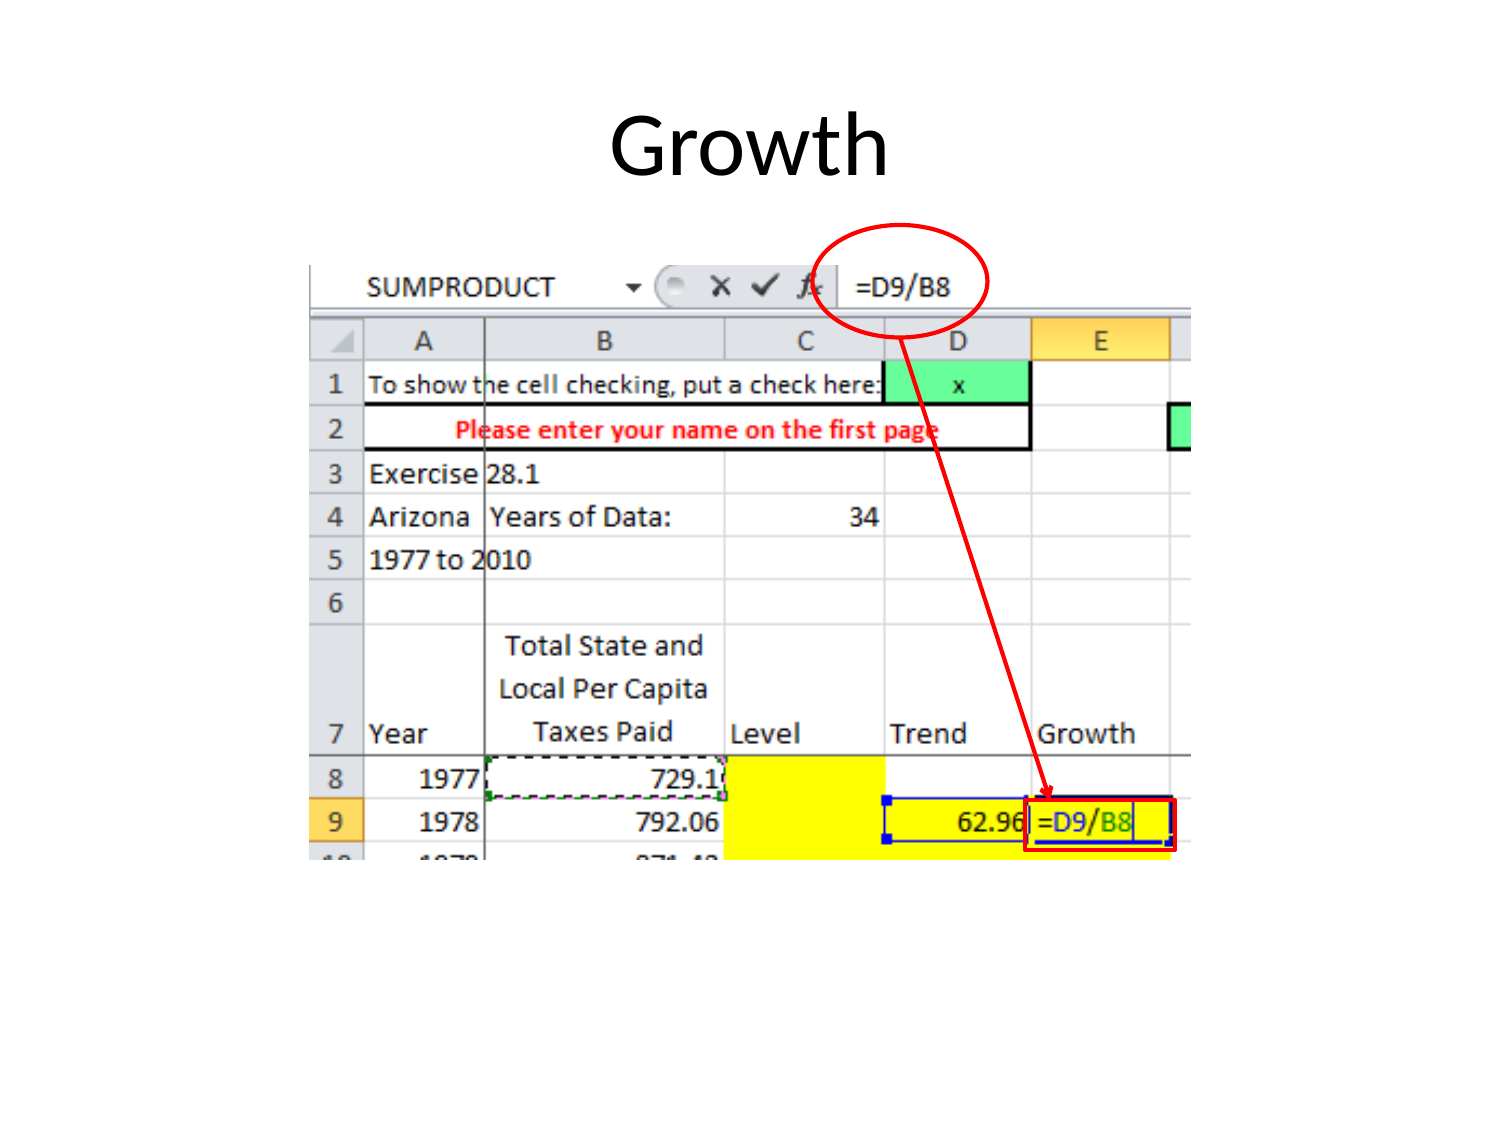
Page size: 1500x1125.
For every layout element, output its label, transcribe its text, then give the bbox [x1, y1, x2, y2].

title Growth [75, 45, 1425, 233]
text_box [899, 337, 1051, 801]
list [308, 265, 1191, 860]
text_box [814, 222, 986, 264]
